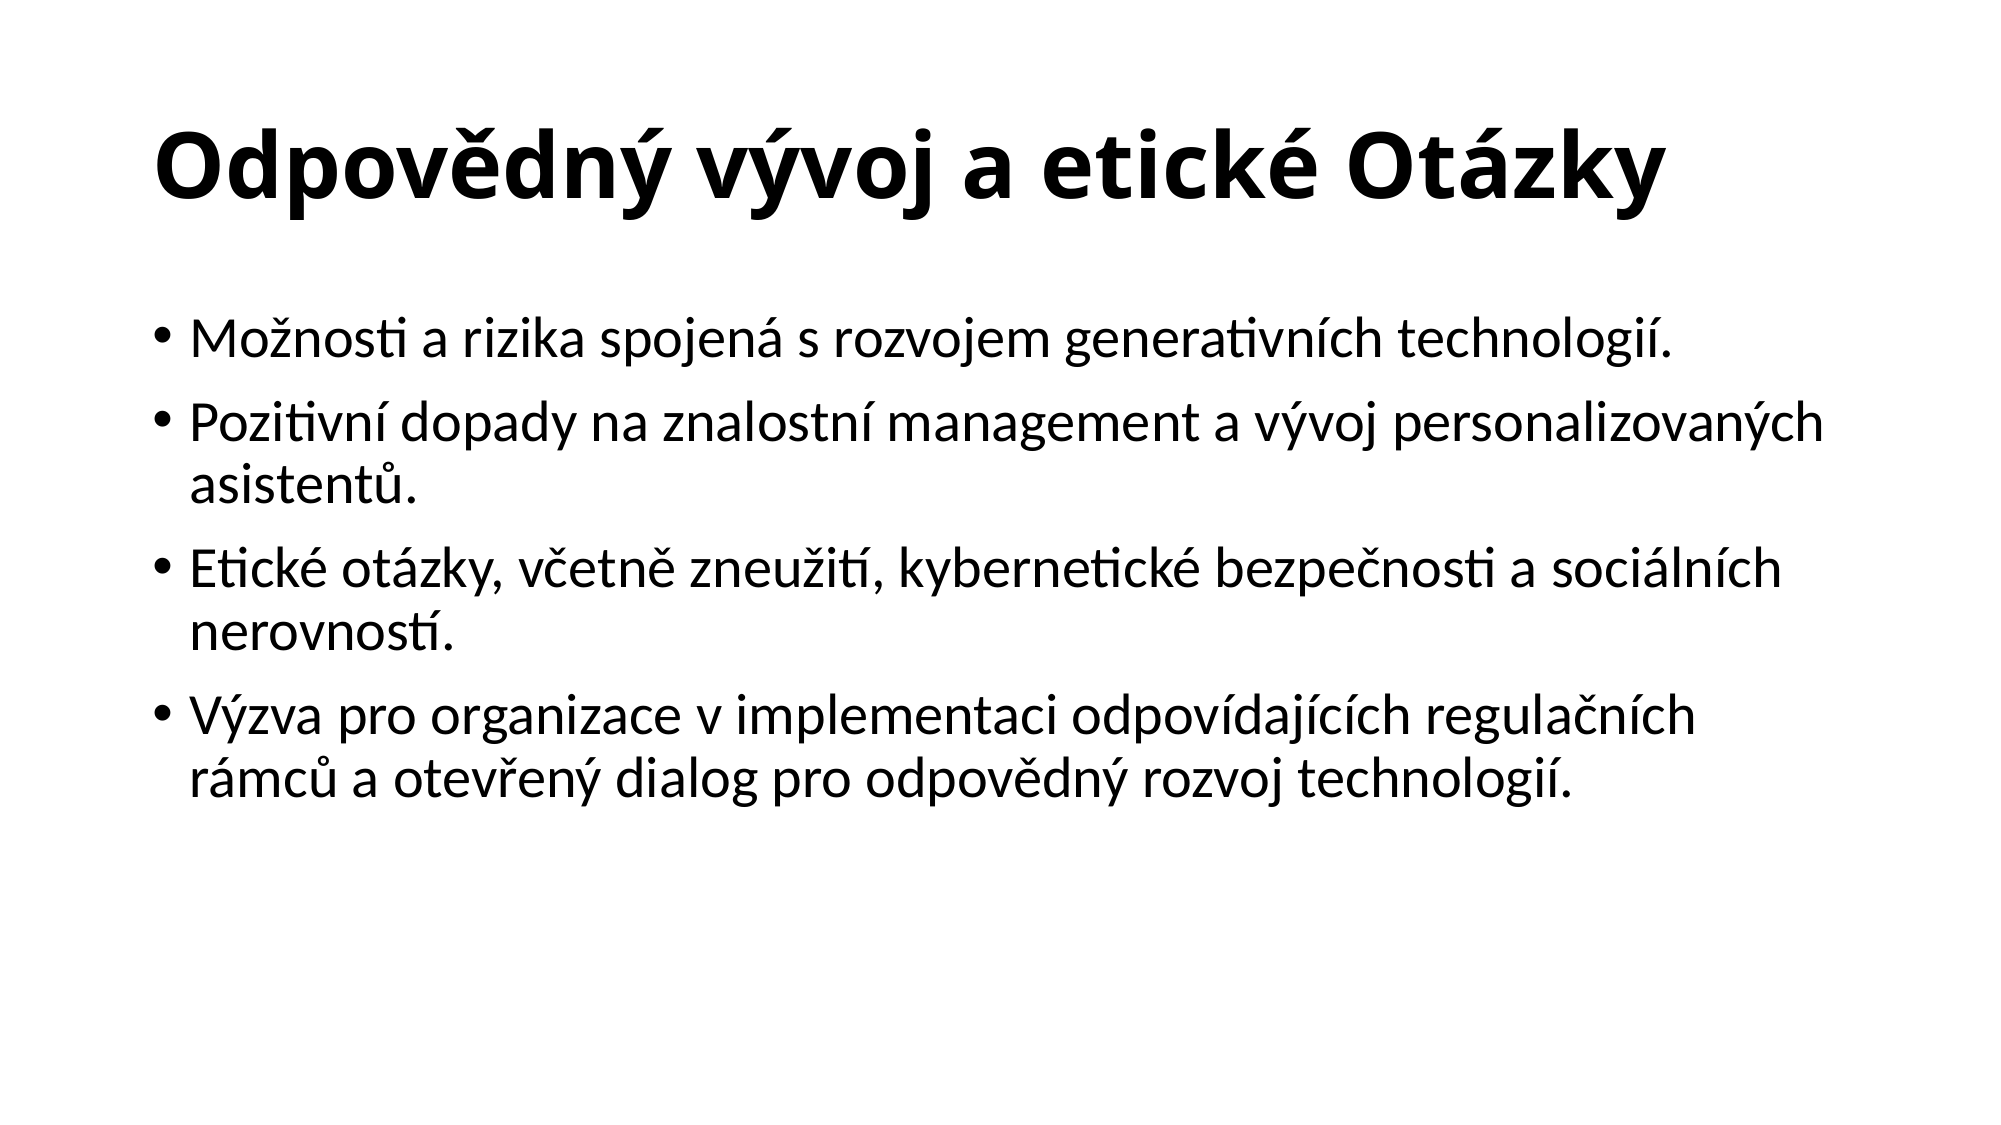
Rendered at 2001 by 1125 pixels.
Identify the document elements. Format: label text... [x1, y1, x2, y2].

list Možnosti a rizika spojená s rozvojem generativních technologií. Pozitivní dopady na znalostní management a vývoj personalizovaných asistentů. Etické otázky, včetně zneužití, kybernetické bezpečnosti a sociálních nerovností. Výzva pro organizace v implementaci odpovídajících regulačních rámců a otevřený dialog pro odpovědný rozvoj technologií. [137, 299, 1863, 1014]
title Odpovědný vývoj a etické Otázky [137, 59, 1863, 278]
